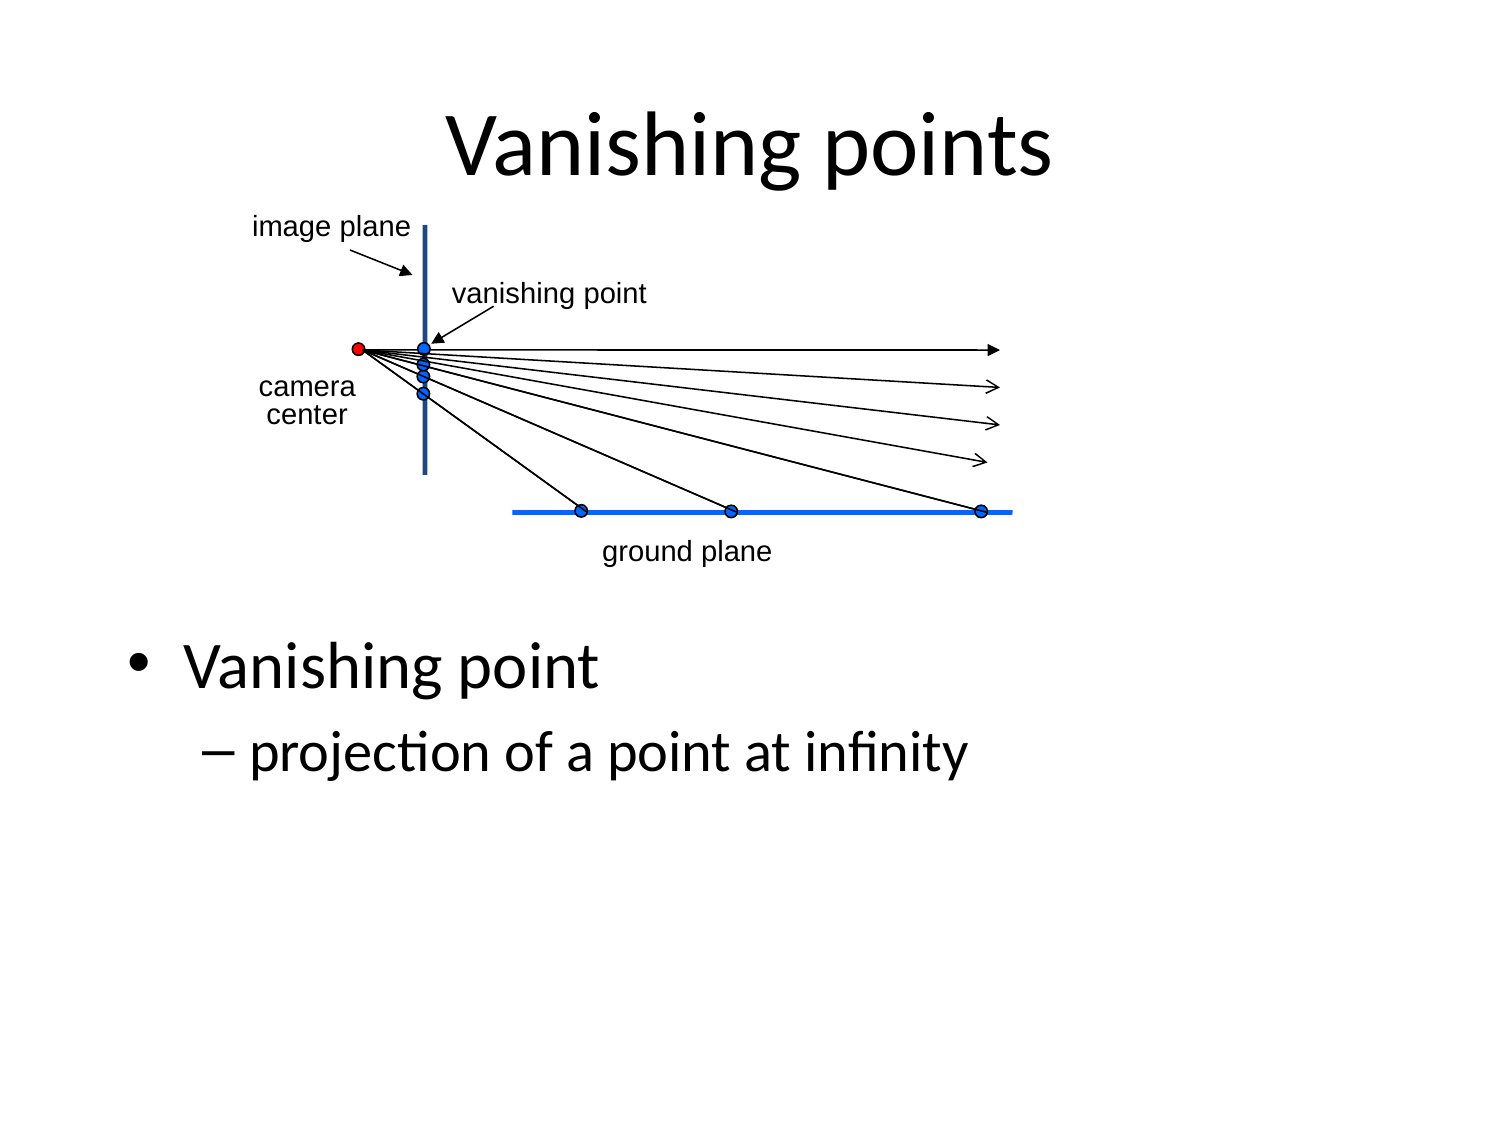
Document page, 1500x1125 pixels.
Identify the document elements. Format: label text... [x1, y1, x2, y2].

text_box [362, 266, 1001, 349]
text_box ground plane [587, 527, 788, 575]
text_box [352, 343, 357, 355]
text_box camera center [243, 359, 355, 438]
list Vanishing point projection of a point at infinity [112, 614, 1388, 1013]
title Vanishing points [75, 45, 1425, 233]
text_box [362, 349, 1001, 513]
text_box image plane [237, 199, 427, 250]
